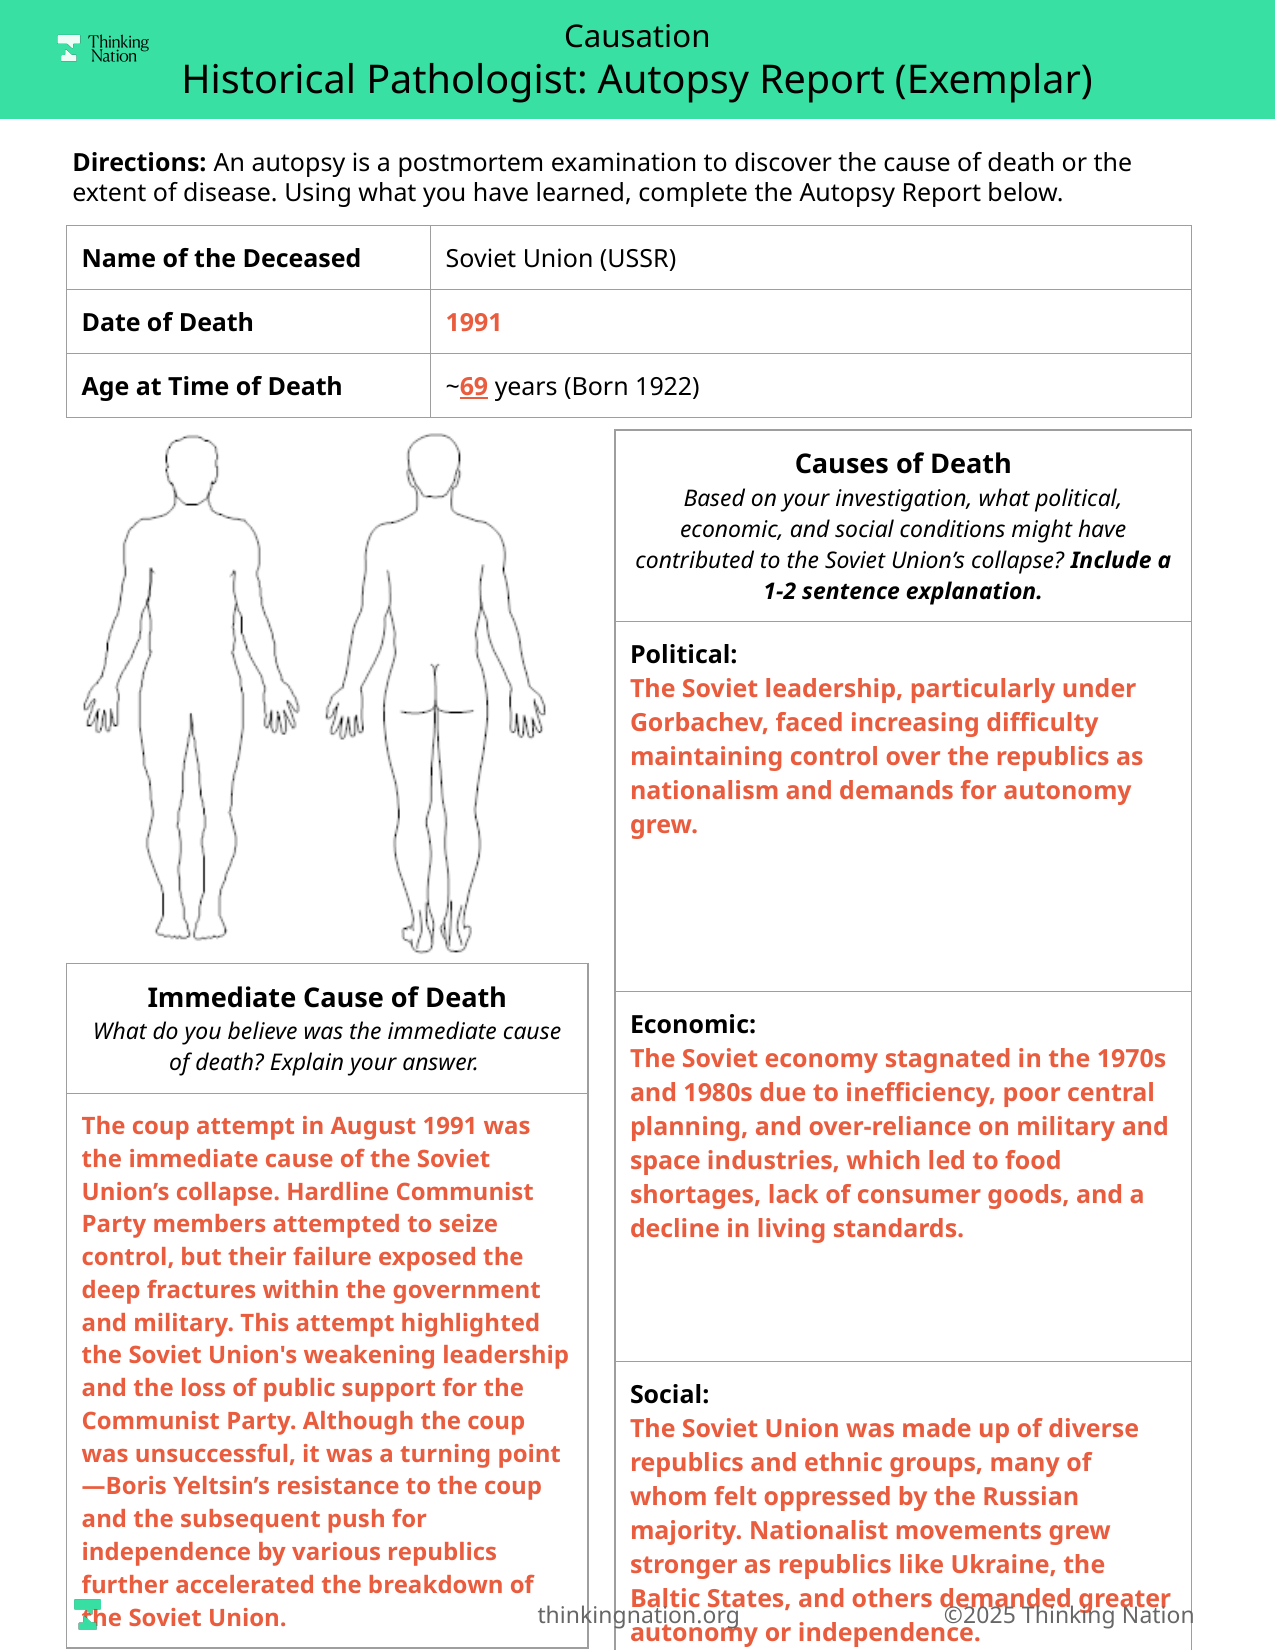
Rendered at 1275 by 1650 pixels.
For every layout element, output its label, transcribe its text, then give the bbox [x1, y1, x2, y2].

table_header Causes of Death Based on your investigation, what political, economic, and social conditions might have contributed to the Soviet Union’s collapse? Include a 1-2 sentence explanation. [616, 431, 1191, 621]
table_cell Economic: The Soviet economy stagnated in the 1970s and 1980s due to inefficiency, poor central planning, and over-reliance on military and space industries, which led to food shortages, lack of consumer goods, and a decline in living standards. [616, 992, 1191, 1361]
picture [65, 1592, 109, 1636]
table_header Name of the Deceased [67, 226, 430, 289]
table_cell 1991 [431, 290, 1191, 353]
table_cell Age at Time of Death [67, 354, 430, 417]
table_cell Date of Death [67, 290, 430, 353]
table_cell Political: The Soviet leadership, particularly under Gorbachev, faced increasing difficulty maintaining control over the republics as nationalism and demands for autonomy grew. [616, 622, 1191, 991]
table_cell ~69 years (Born 1922) [431, 354, 1191, 417]
text_box ©2025 Thinking Nation [909, 1584, 1211, 1636]
text_box Causation Historical Pathologist: Autopsy Report (Exemplar) [0, 0, 1275, 119]
table_header Immediate Cause of Death What do you believe was the immediate cause of death? Explain your answer. [67, 964, 587, 1093]
text_box Directions: An autopsy is a postmortem examination to discover the cause of death or the extent of disease. Using what you have learned, complete the Autopsy Report below. [57, 131, 1221, 243]
picture [66, 424, 547, 964]
table_header Soviet Union (USSR) [431, 226, 1191, 289]
table_cell The coup attempt in August 1991 was the immediate cause of the Soviet Union’s collapse. Hardline Communist Party members attempted to seize control, but their failure exposed the deep fractures within the government and military. This attempt highlighted the Soviet Union's weakening leadership and the loss of public support for the Communist Party. Although the coup was unsuccessful, it was a turning point—Boris Yeltsin’s resistance to the coup and the subsequent push for independence by various republics further accelerated the breakdown of the Soviet Union. [67, 1094, 587, 1647]
picture [47, 26, 152, 71]
text_box thinkingnation.org [488, 1584, 790, 1636]
table_cell Social: The Soviet Union was made up of diverse republics and ethnic groups, many of whom felt oppressed by the Russian majority. Nationalist movements grew stronger as republics like Ukraine, the Baltic States, and others demanded greater autonomy or independence. [616, 1362, 1191, 1650]
